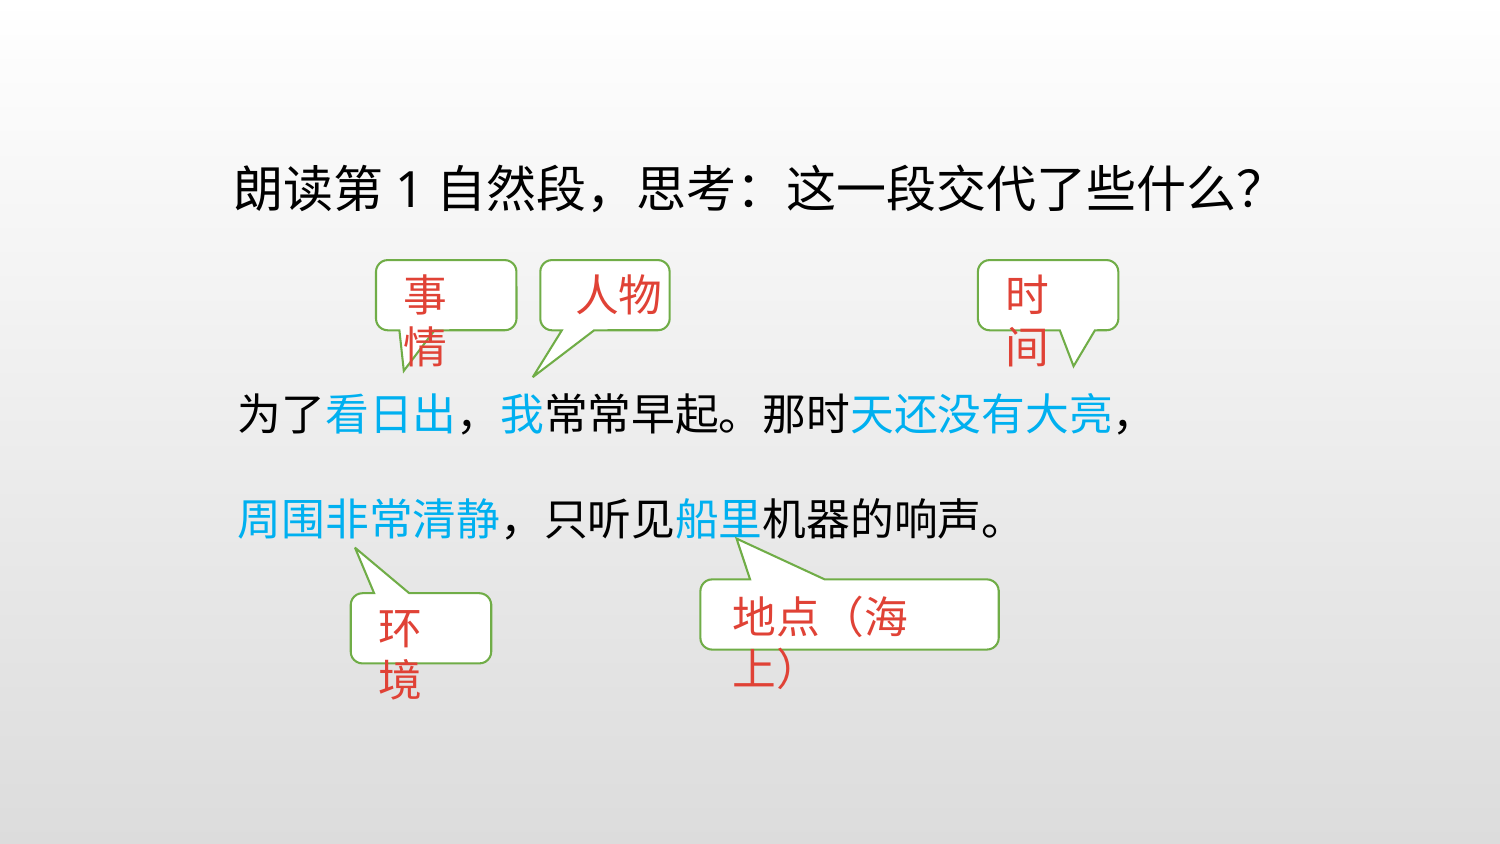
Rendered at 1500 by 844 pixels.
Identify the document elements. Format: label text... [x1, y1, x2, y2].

text_box 朗读第1自然段，思考：这一段交代了些什么？ [187, 122, 1313, 224]
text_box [700, 579, 999, 651]
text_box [977, 259, 1119, 382]
text_box 为了看日出，我常常早起。那时天还没有大亮，周围非常清静，只听见船里机器的响声。 [226, 328, 1210, 551]
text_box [375, 259, 517, 382]
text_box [540, 260, 701, 331]
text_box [350, 593, 492, 715]
